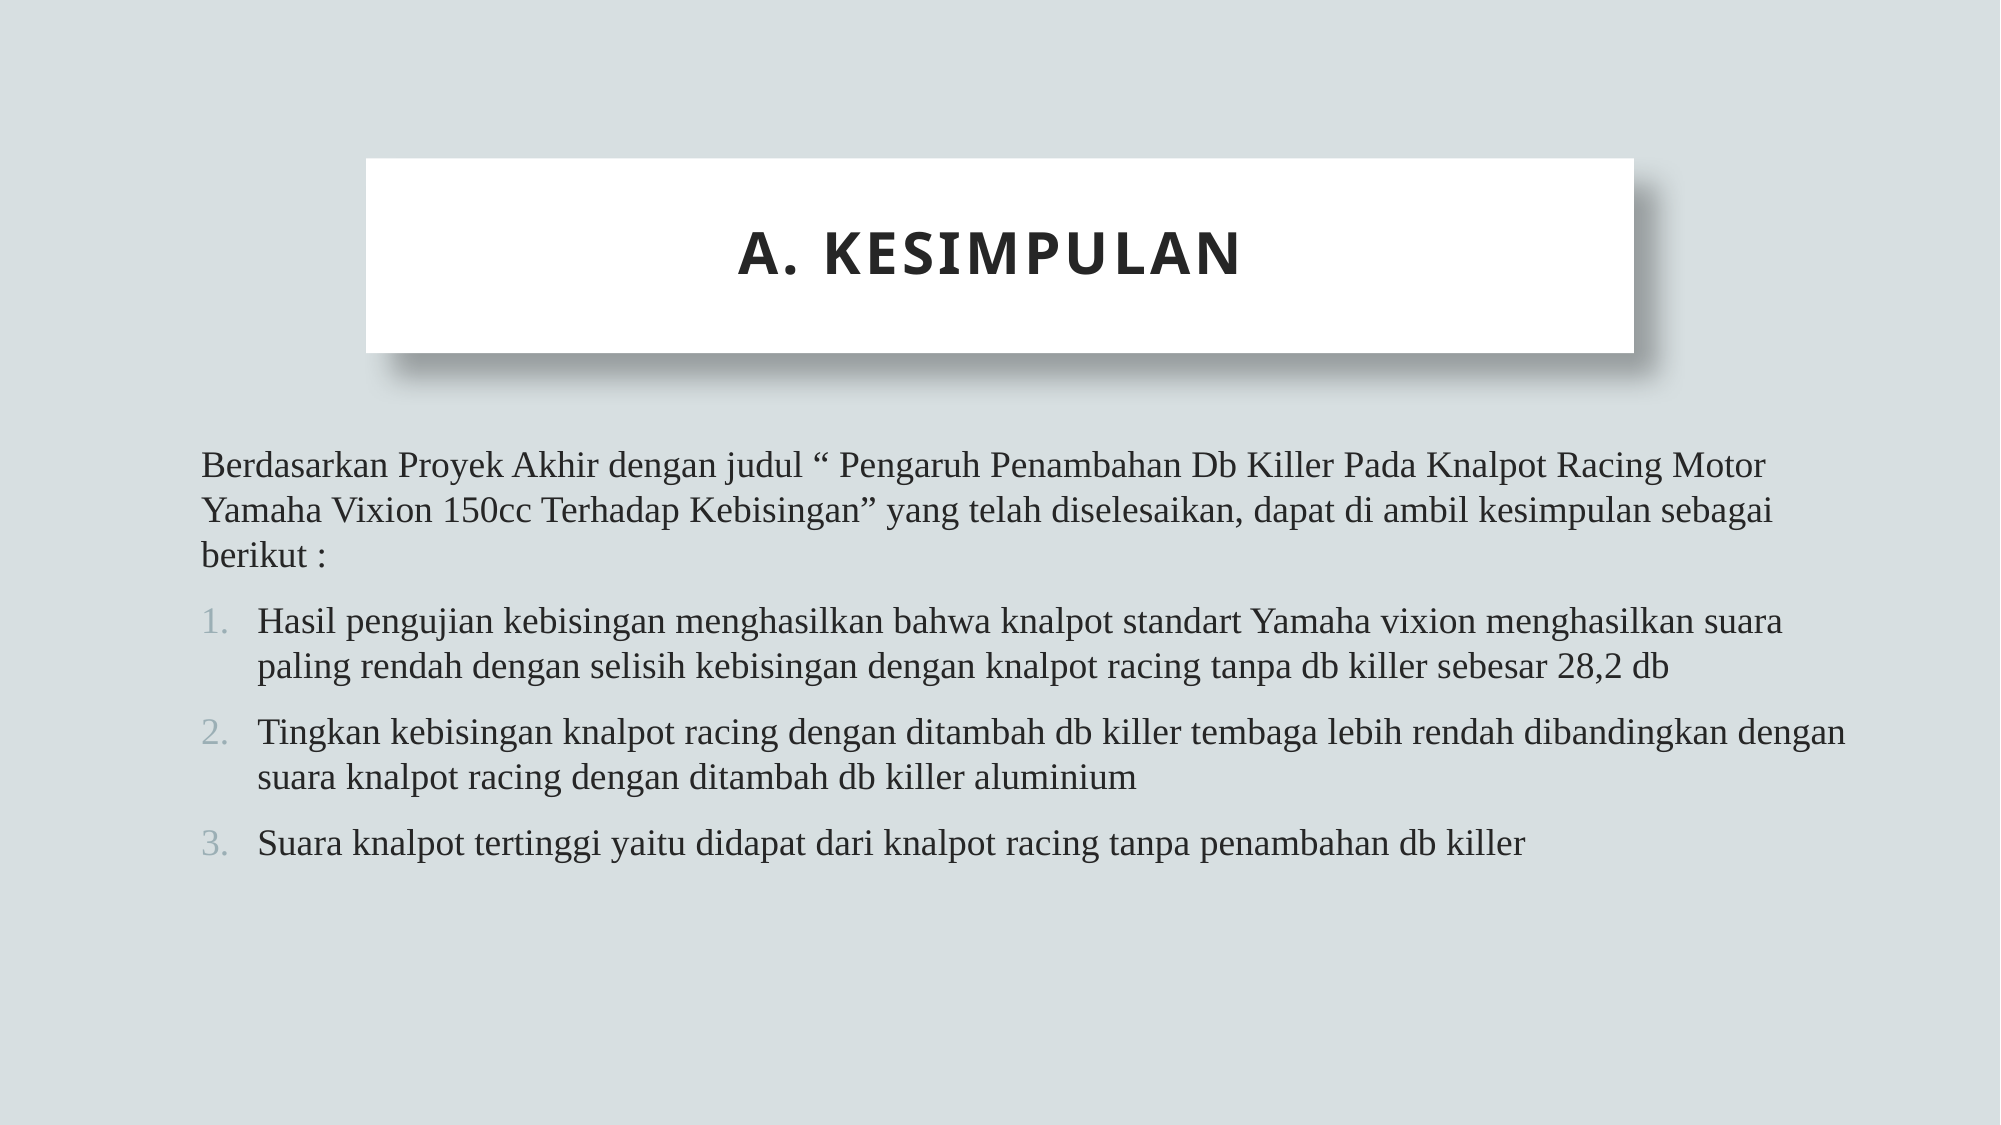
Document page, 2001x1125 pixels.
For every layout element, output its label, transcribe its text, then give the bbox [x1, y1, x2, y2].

title A. Kesimpulan [363, 156, 1637, 356]
list Berdasarkan Proyek Akhir dengan judul “ Pengaruh Penambahan Db Killer Pada Knalpot Racing Motor Yamaha Vixion 150cc Terhadap Kebisingan” yang telah diselesaikan, dapat di ambil kesimpulan sebagai berikut : Hasil pengujian kebisingan menghasilkan bahwa knalpot standart Yamaha vixion menghasilkan suara paling rendah dengan selisih kebisingan dengan knalpot racing tanpa db killer sebesar 28,2 db Tingkan kebisingan knalpot racing dengan ditambah db killer tembaga lebih rendah dibandingkan dengan suara knalpot racing dengan ditambah db killer aluminium Suara knalpot tertinggi yaitu didapat dari knalpot racing tanpa penambahan db killer [186, 432, 1880, 942]
